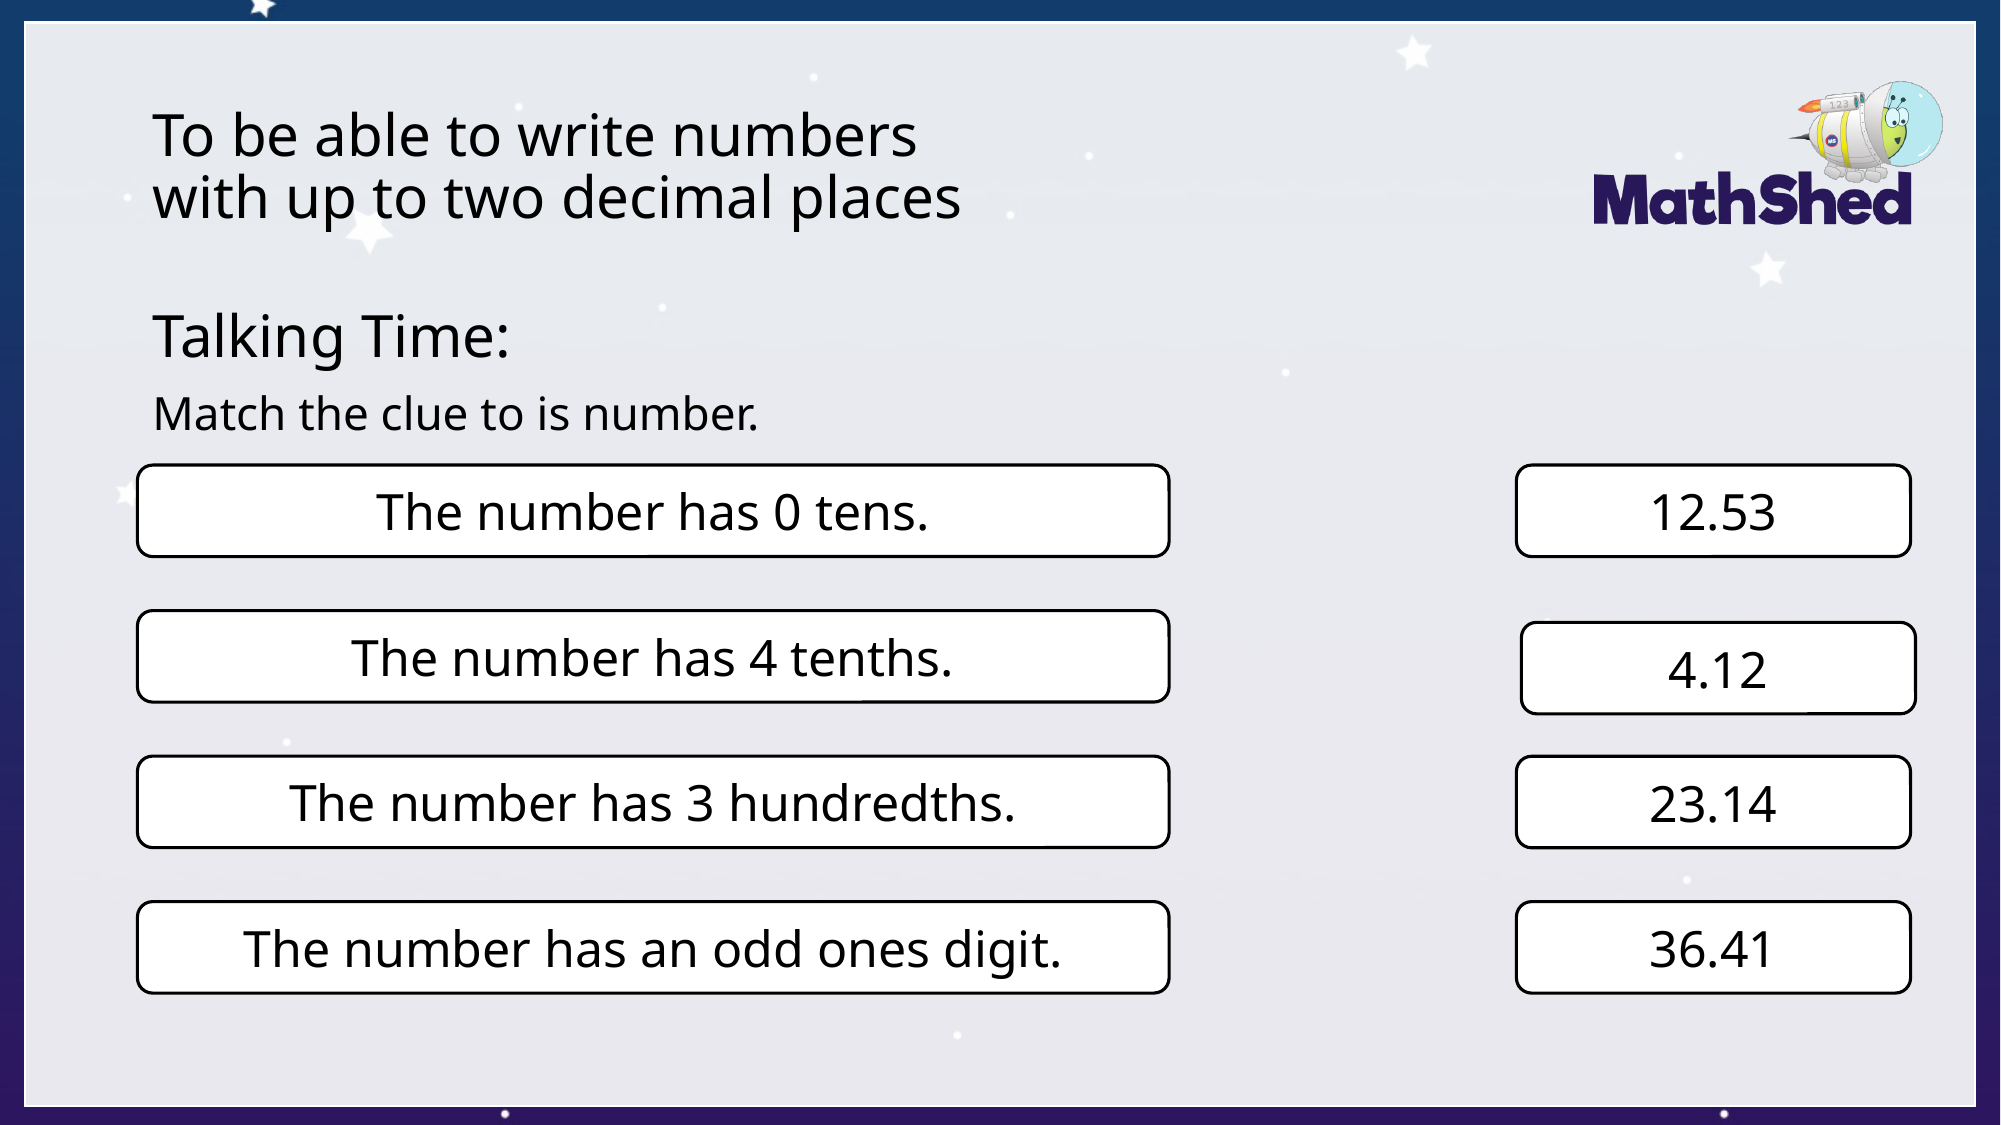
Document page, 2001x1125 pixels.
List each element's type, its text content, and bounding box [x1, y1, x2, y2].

text_box The number has 3 hundredths. [136, 755, 1171, 849]
text_box The number has 0 tens. [136, 464, 1171, 558]
text_box 36.41 [1515, 900, 1912, 995]
text_box The number has an odd ones digit. [136, 900, 1171, 995]
text_box The number has 4 tenths. [136, 609, 1171, 704]
picture [0, 0, 2001, 1125]
text_box 12.53 [1515, 464, 1912, 558]
text_box 23.14 [1515, 755, 1912, 849]
text_box 4.12 [1520, 621, 1917, 715]
list Talking Time: Match the clue to is number. [137, 299, 1971, 1014]
title To be able to write numbers with up to two decimal places [137, 59, 1578, 278]
